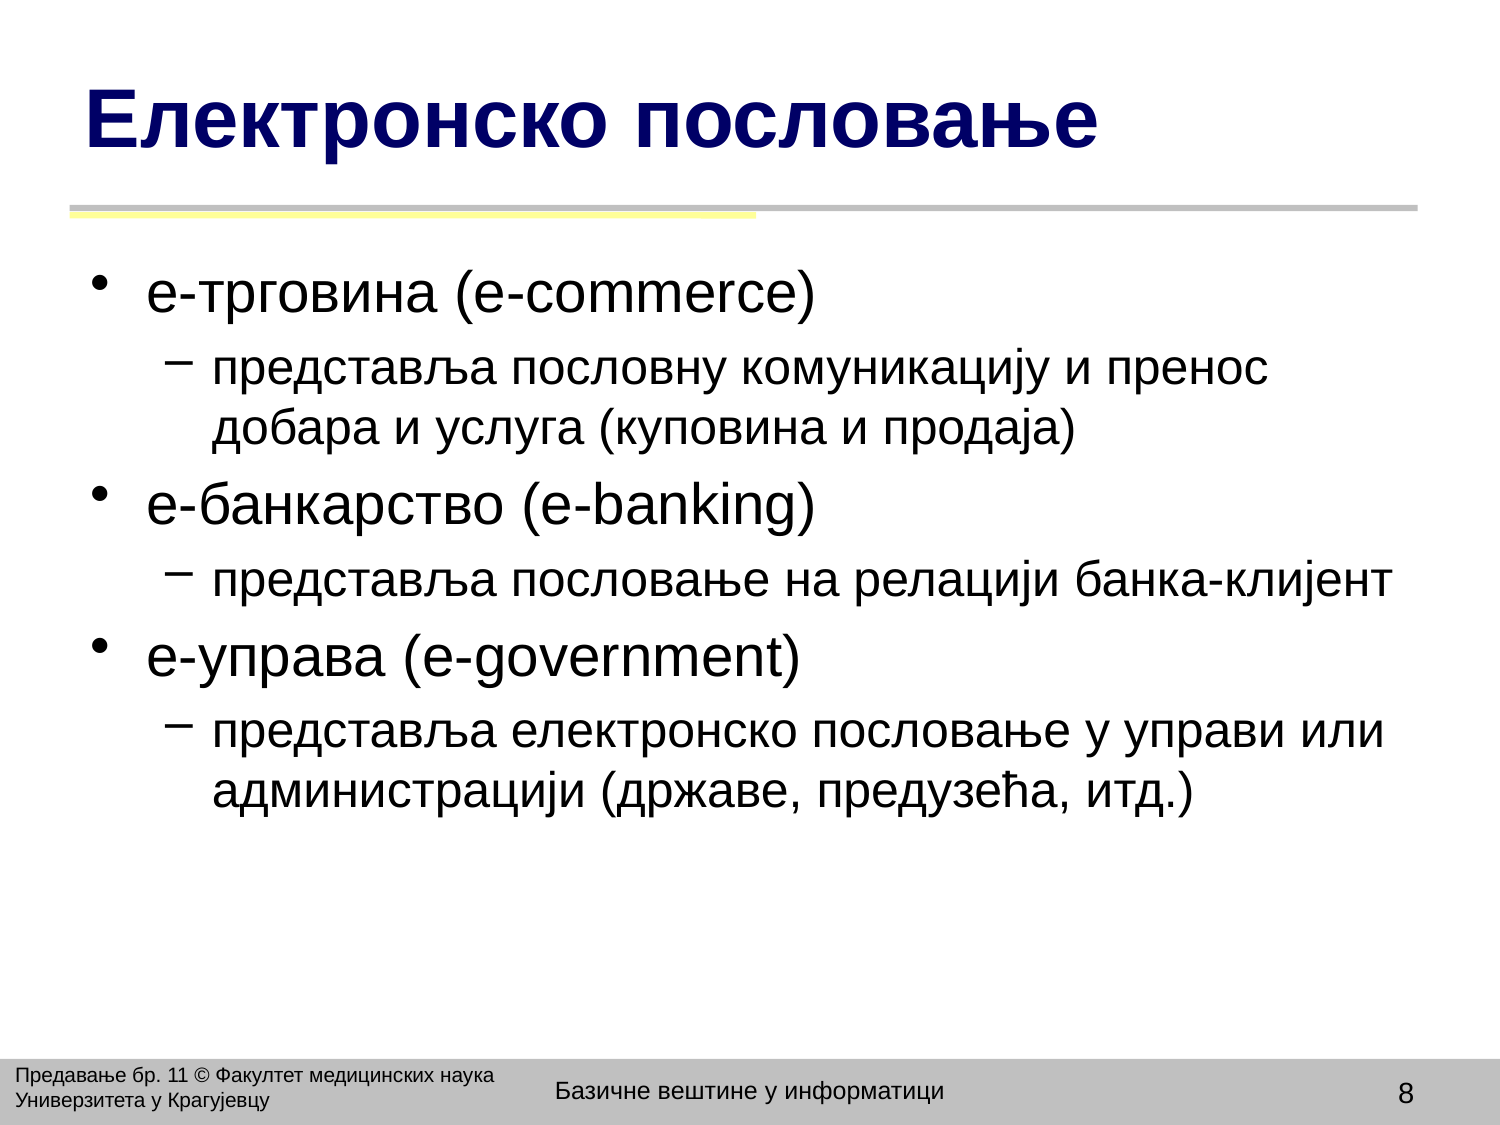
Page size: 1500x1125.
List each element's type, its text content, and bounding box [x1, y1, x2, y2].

slide_number 8 [1079, 1066, 1430, 1125]
title Електронско пословање [69, 19, 1426, 208]
footer Базичне вештине у информатици [512, 1066, 988, 1125]
list е-трговина (e-commerce) представља пословну комуникацију и пренос добара и услуга (куповина и продаја) е-банкарство (e-banking) представља пословање на релацији банка-клијент е-управа (е-government) представља електронско пословање у управи или администрацији (државе, предузећа, итд.) [74, 246, 1426, 1023]
slide_number Предавање бр. 11 © Факултет медицинских наука Универзитета у Крагујевцу [0, 1053, 621, 1108]
